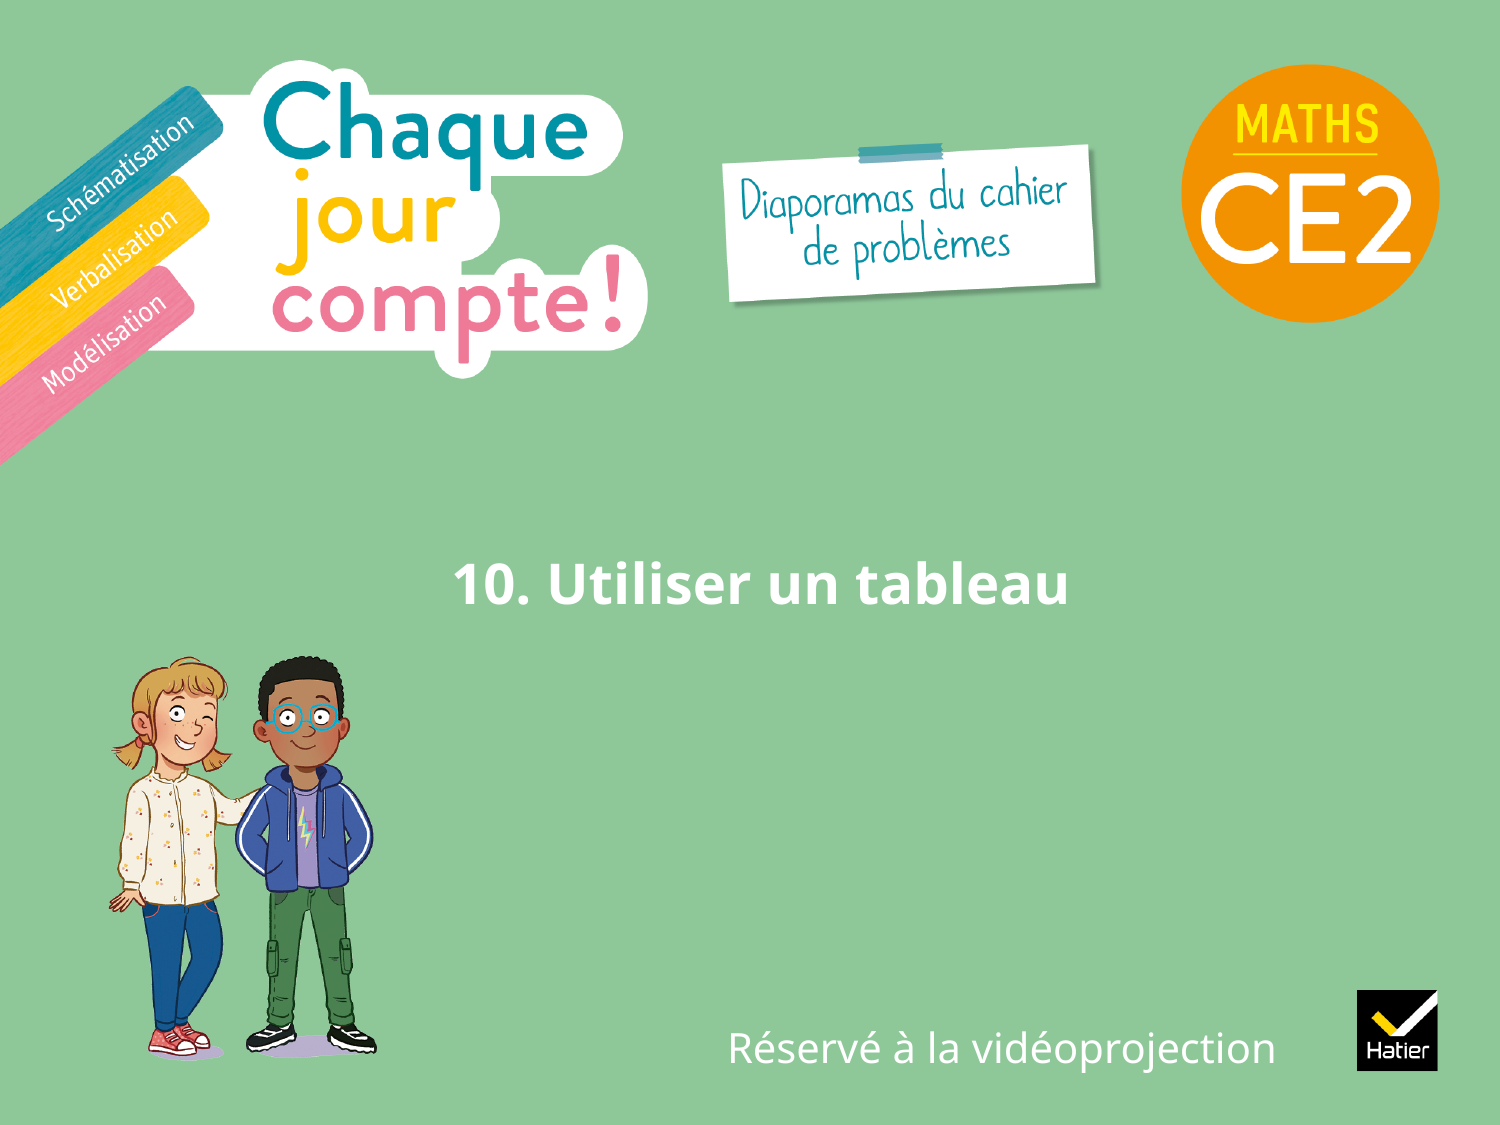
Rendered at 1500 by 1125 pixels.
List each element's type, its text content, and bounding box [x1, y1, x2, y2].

title 10. Utiliser un tableau [121, 497, 1401, 628]
picture [0, 0, 1500, 1125]
